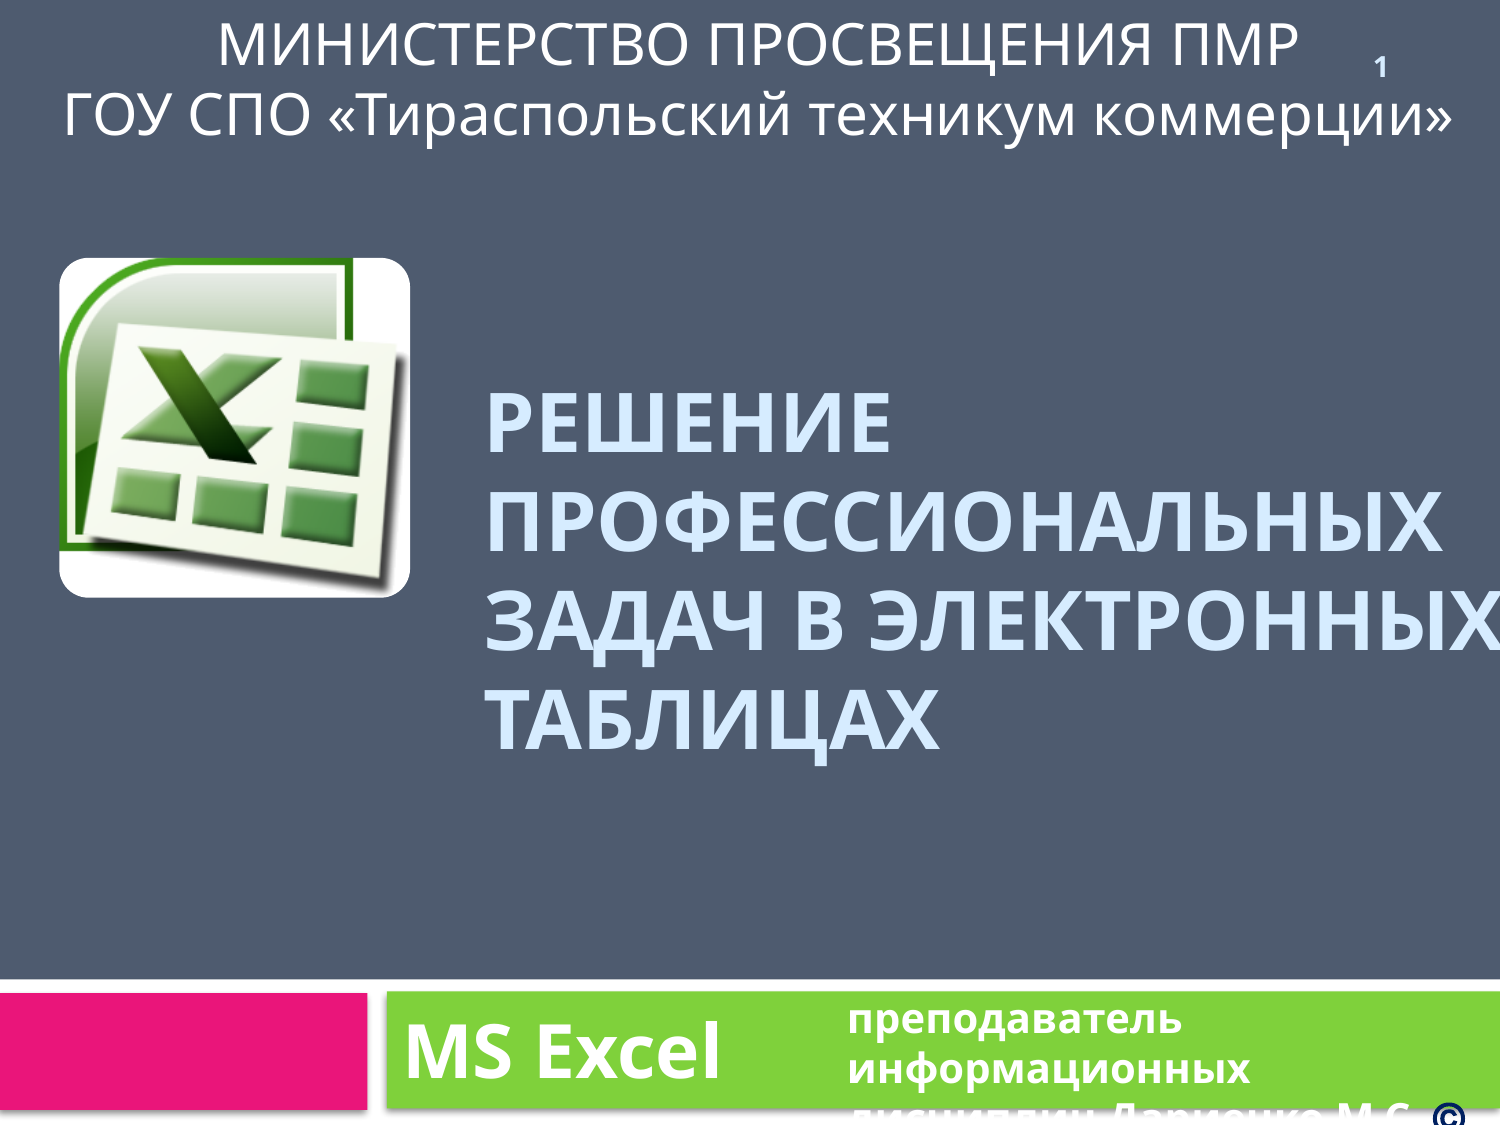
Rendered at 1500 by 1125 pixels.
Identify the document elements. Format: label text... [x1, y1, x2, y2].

text_box преподаватель информационных дисциплин Дариенко М.С.  [832, 984, 1500, 1125]
slide_number 1 [1312, 37, 1450, 100]
picture [58, 257, 411, 598]
title Решение профессиональных задач в электронных таблицах [468, 350, 1500, 774]
subtitle MS Excel [387, 992, 832, 1105]
text_box МИНИСТЕРСТВО ПРОСВЕЩЕНИЯ ПМР ГОУ СПО «Тираспольский техникум коммерции» [48, 0, 1470, 225]
